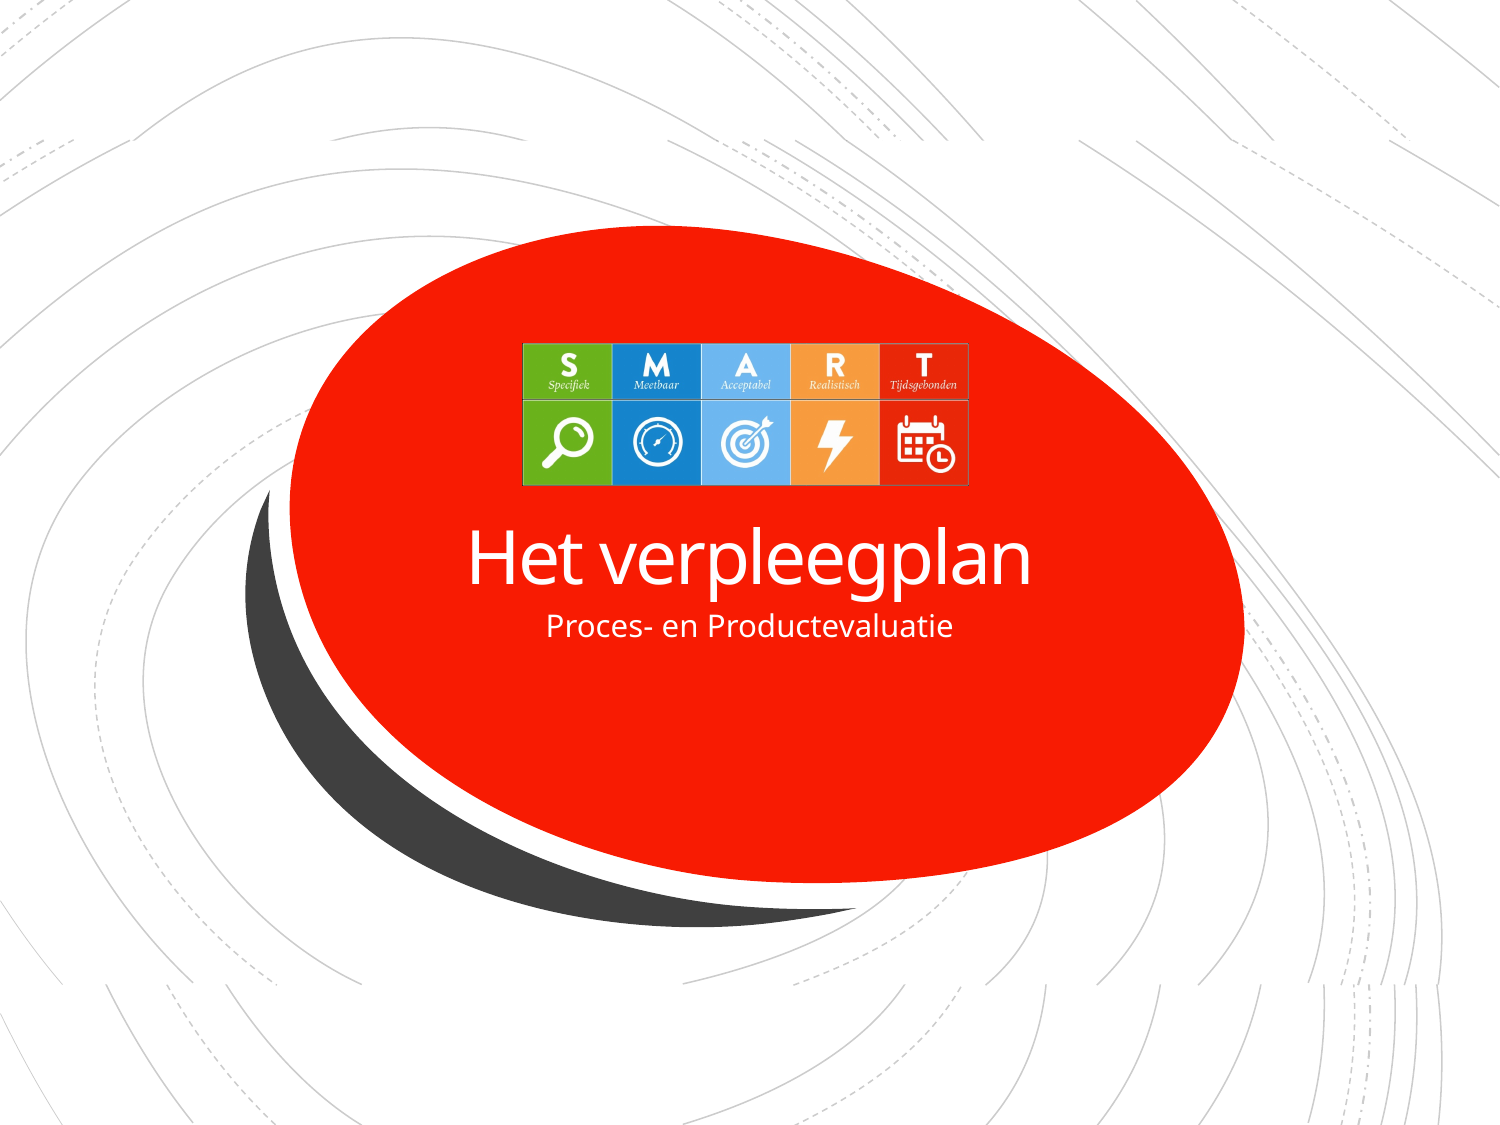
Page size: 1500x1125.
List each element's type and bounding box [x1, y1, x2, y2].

picture [522, 343, 969, 486]
text_box [0, 133, 1500, 986]
